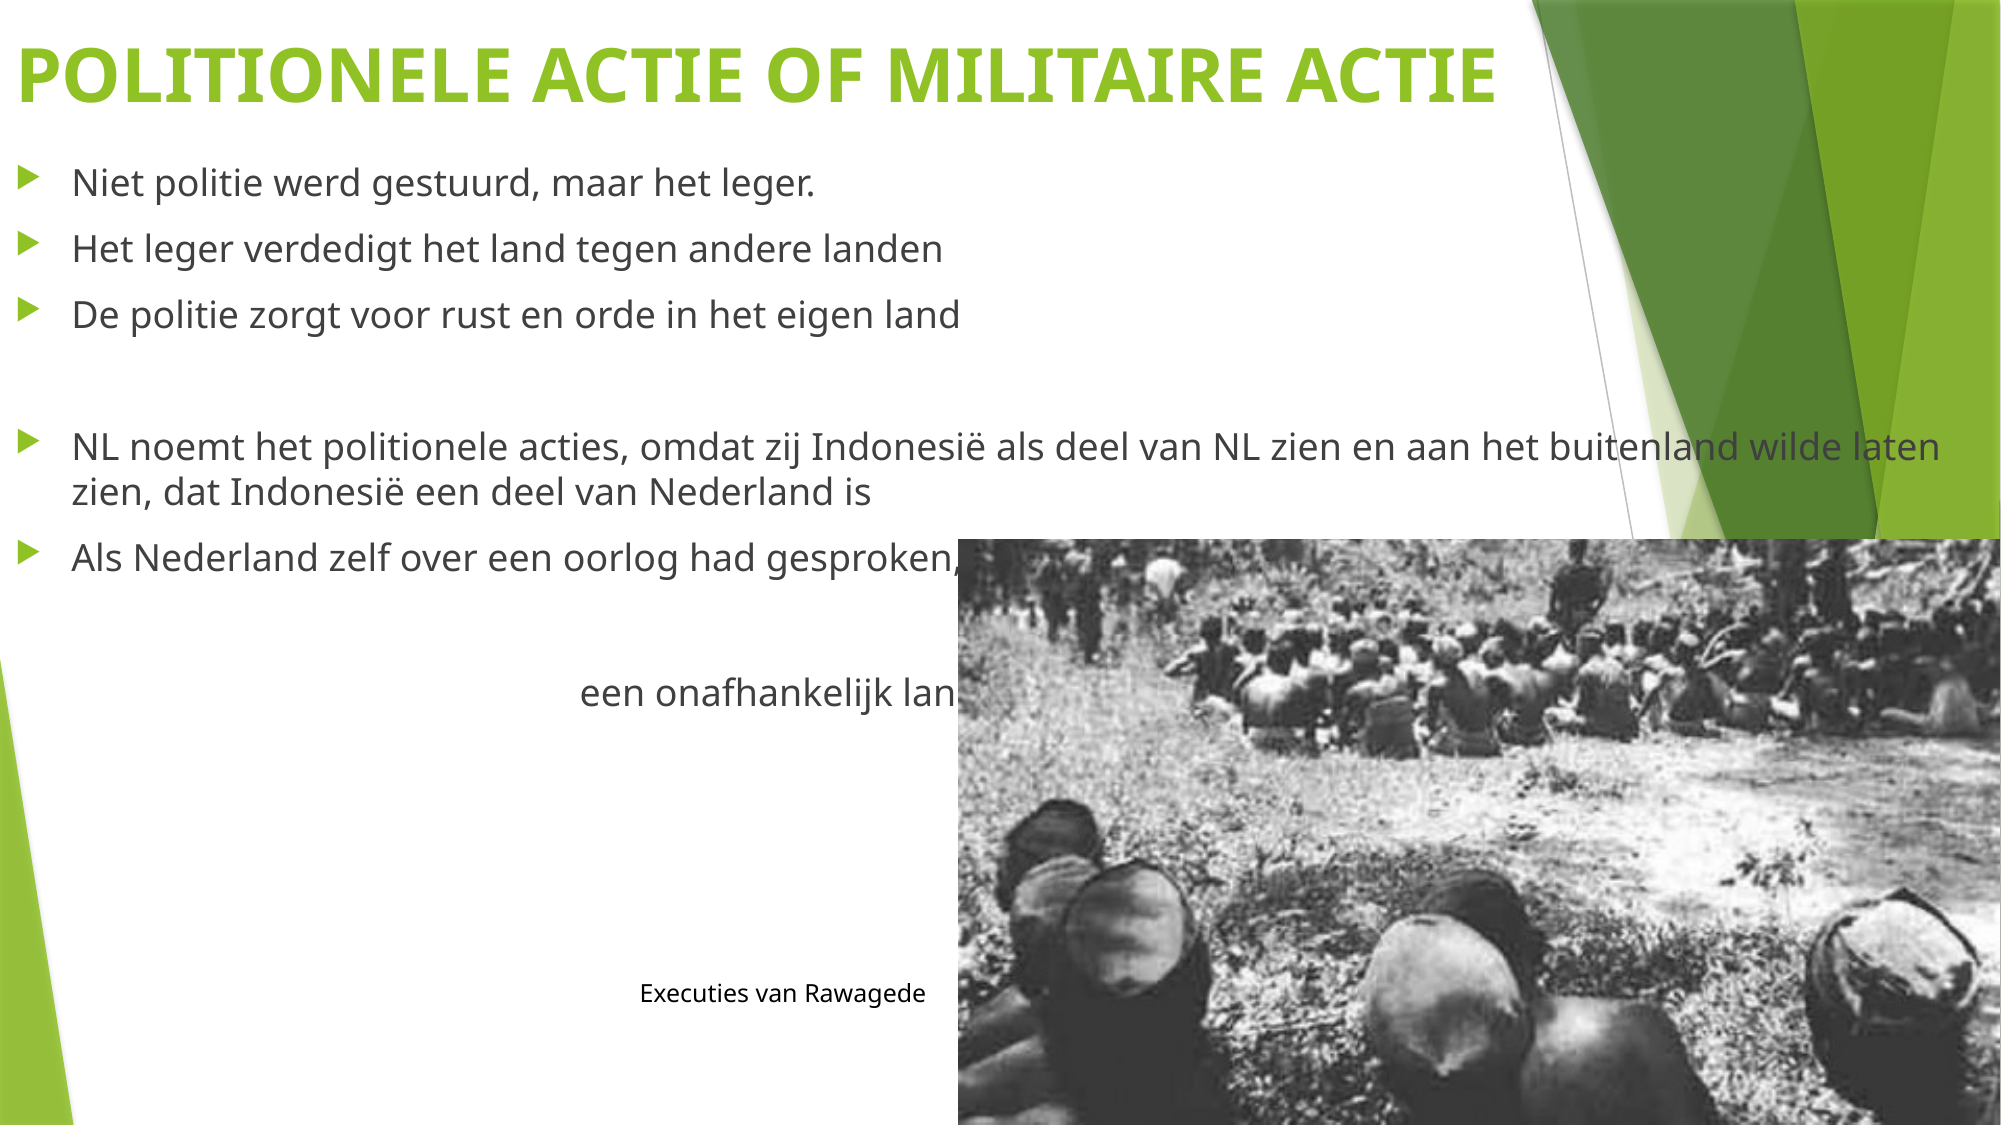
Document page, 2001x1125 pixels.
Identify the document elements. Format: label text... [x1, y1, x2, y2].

list Niet politie werd gestuurd, maar het leger. Het leger verdedigt het land tegen andere landen De politie zorgt voor rust en orde in het eigen land NL noemt het politionele acties, omdat zij Indonesië als deel van NL zien en aan het buitenland wilde laten zien, dat Indonesië een deel van Nederland is Als Nederland zelf over een oorlog had gesproken, hadden zij daarmee erkend, dat Indonesië een onafhankelijk land was. [0, 151, 2000, 1125]
picture [957, 539, 2000, 1125]
text_box Executies van Rawagede [624, 969, 953, 1015]
title POLITIONELE ACTIE OF MILITAIRE ACTIE [0, 19, 2000, 151]
